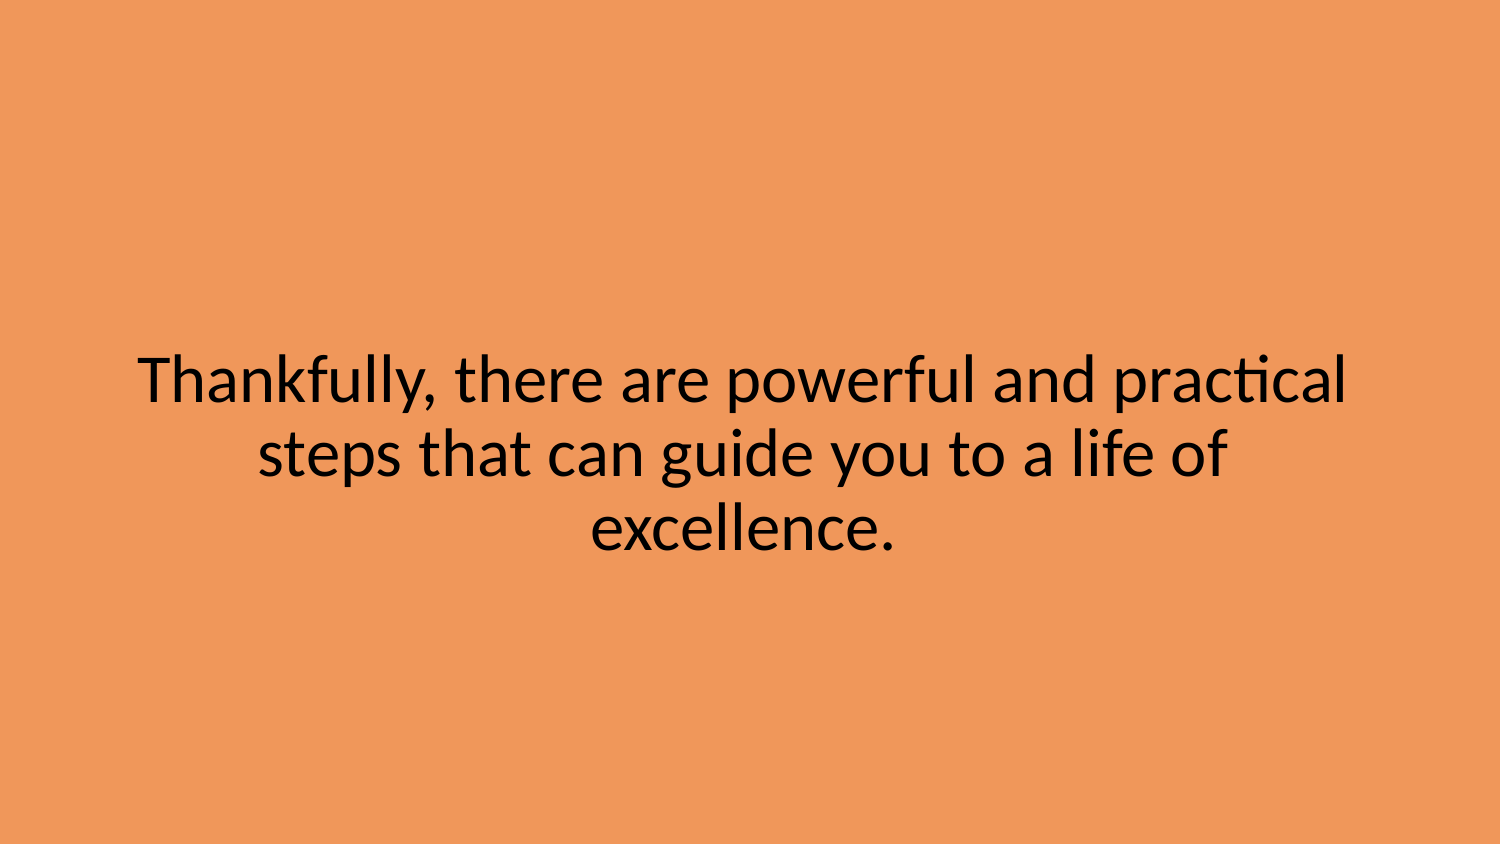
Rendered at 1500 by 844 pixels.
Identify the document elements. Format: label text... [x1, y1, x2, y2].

list Thankfully, there are powerful and practical steps that can guide you to a life of excellence. [86, 335, 1401, 604]
